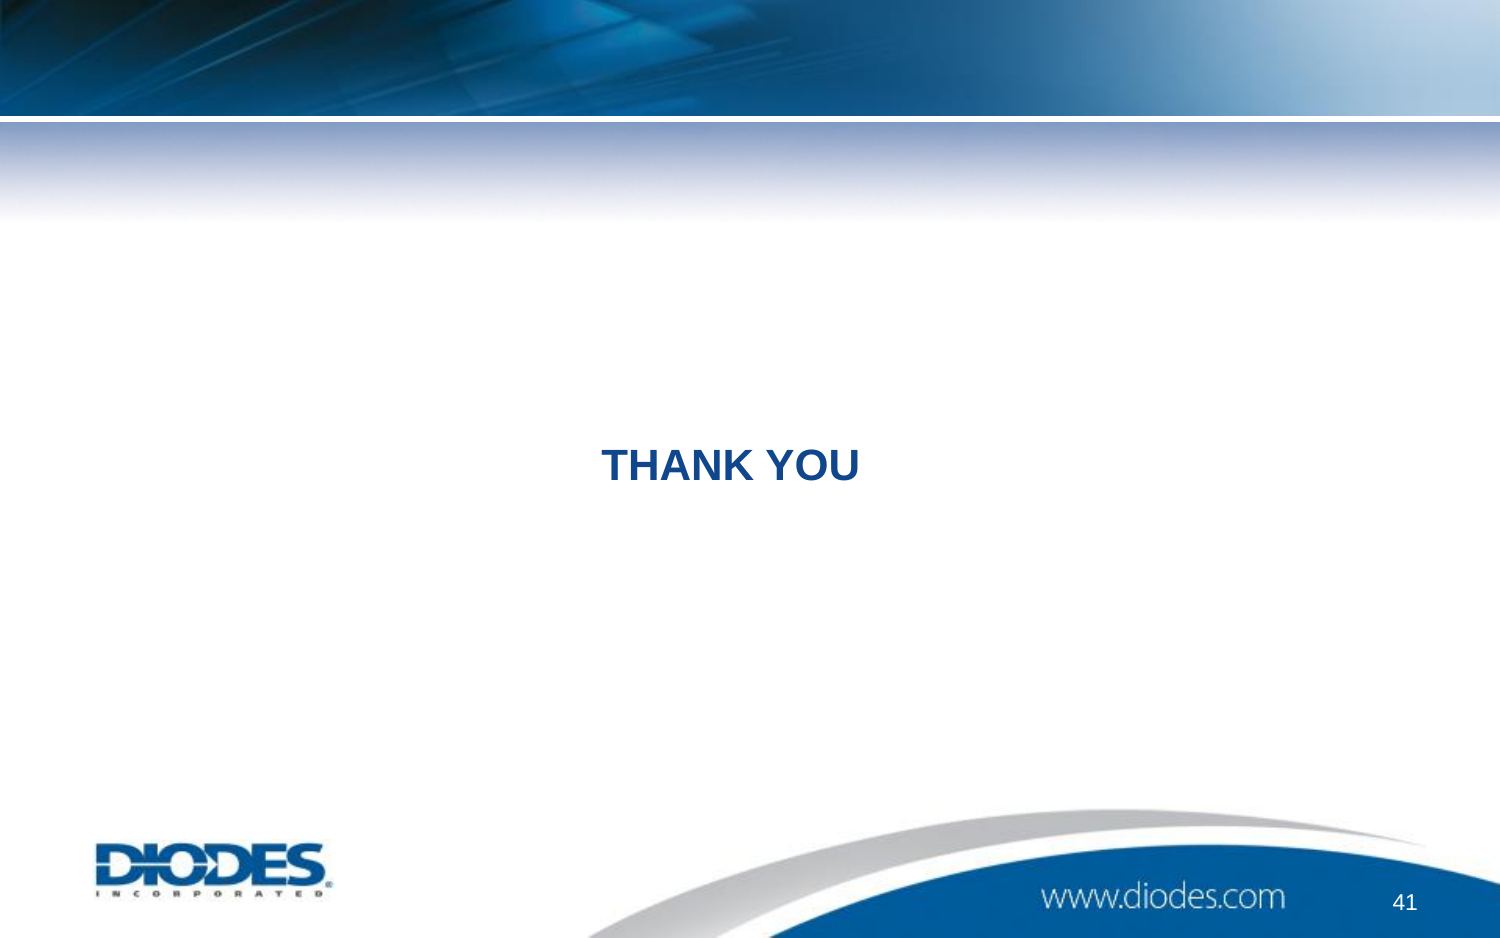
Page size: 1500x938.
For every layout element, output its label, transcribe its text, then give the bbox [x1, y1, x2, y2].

list THANK YOU [399, 403, 1063, 491]
picture [0, 0, 1500, 116]
picture [575, 806, 1500, 938]
picture [92, 839, 335, 902]
picture [0, 122, 1500, 238]
slide_number 41 [1373, 879, 1432, 924]
